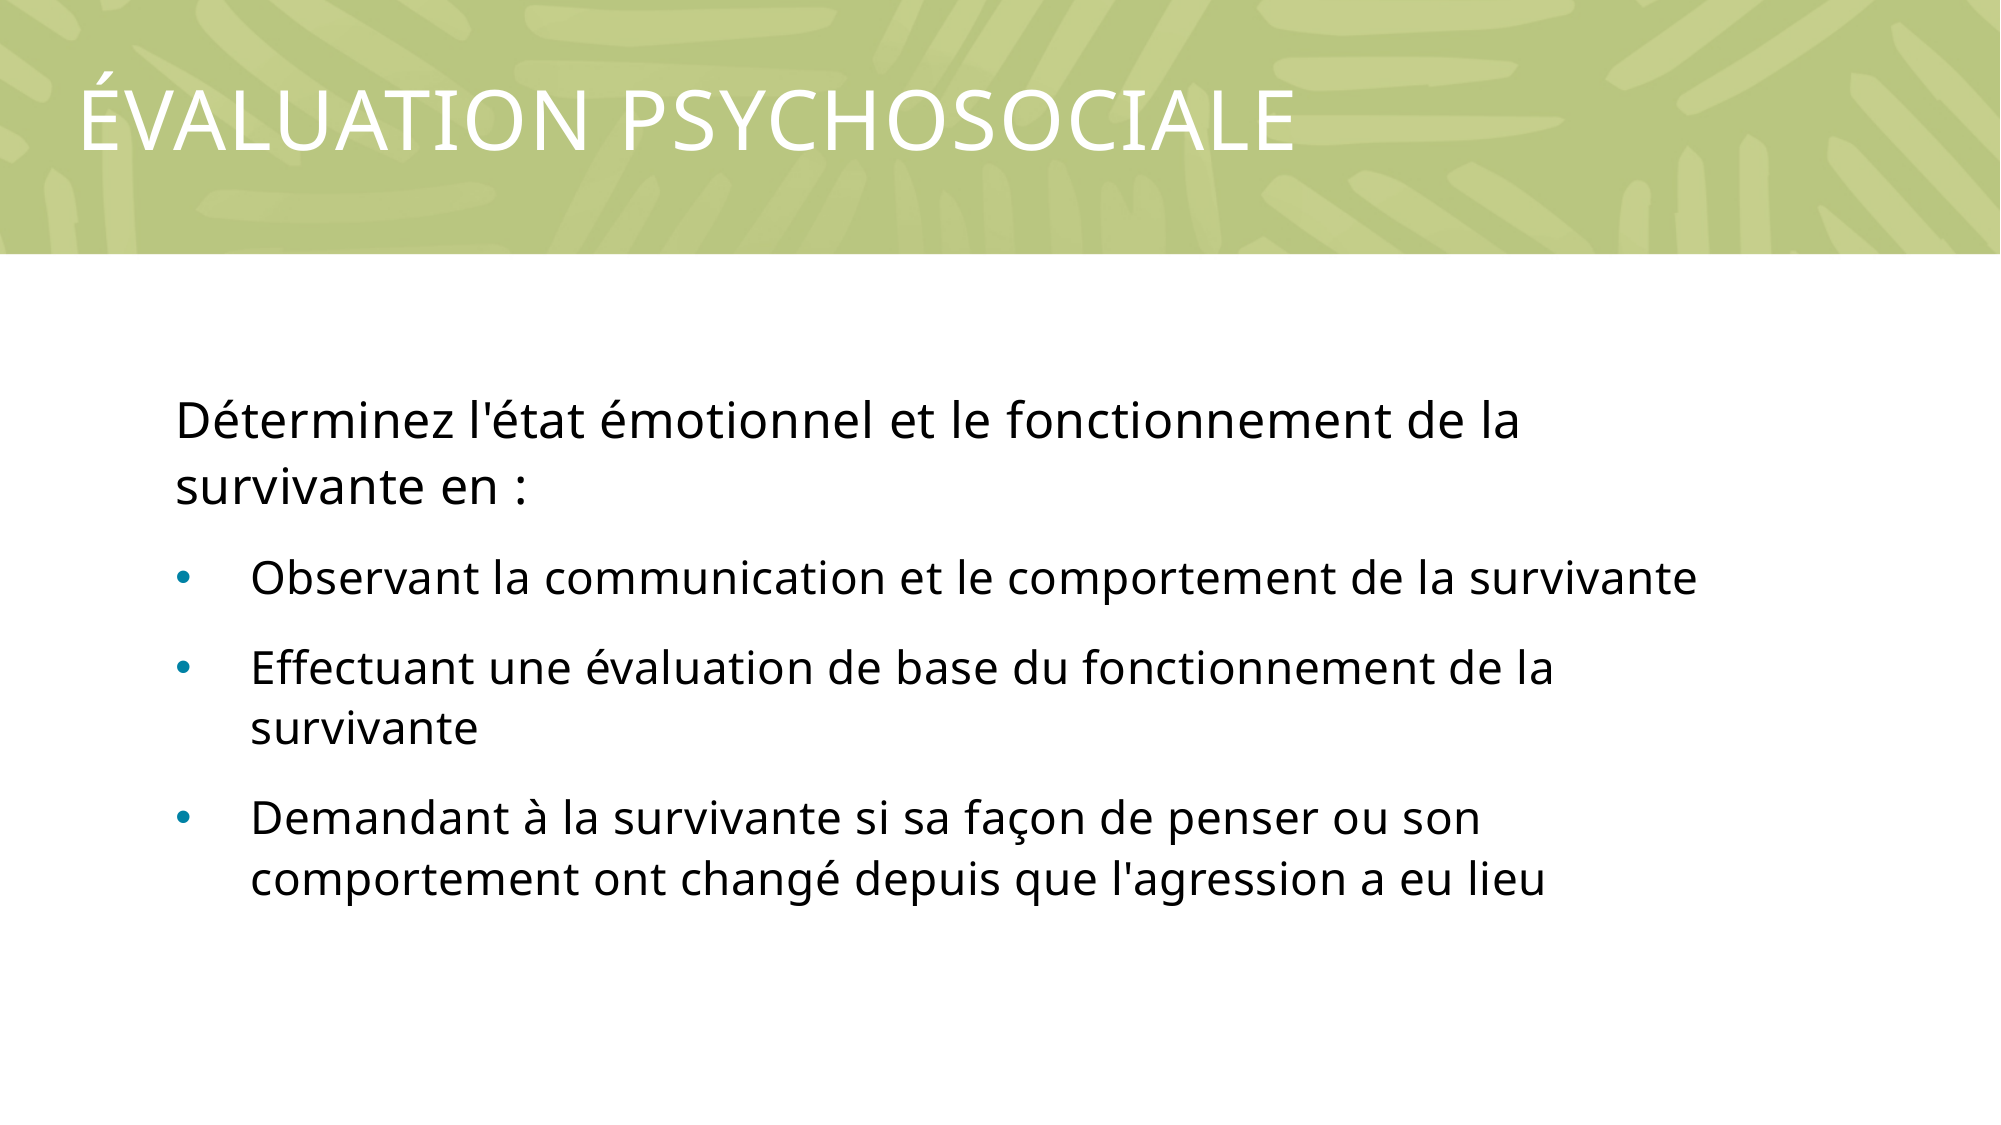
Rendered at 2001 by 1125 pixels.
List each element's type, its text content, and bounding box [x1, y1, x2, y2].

list Déterminez l'état émotionnel et le fonctionnement de la survivante en : Observant la communication et le comportement de la survivante Effectuant une évaluation de base du fonctionnement de la survivante Demandant à la survivante si sa façon de penser ou son comportement ont changé depuis que l'agression a eu lieu [167, 374, 1763, 1036]
picture [0, 0, 2000, 1125]
title Évaluation psychosociale [61, 33, 1938, 220]
